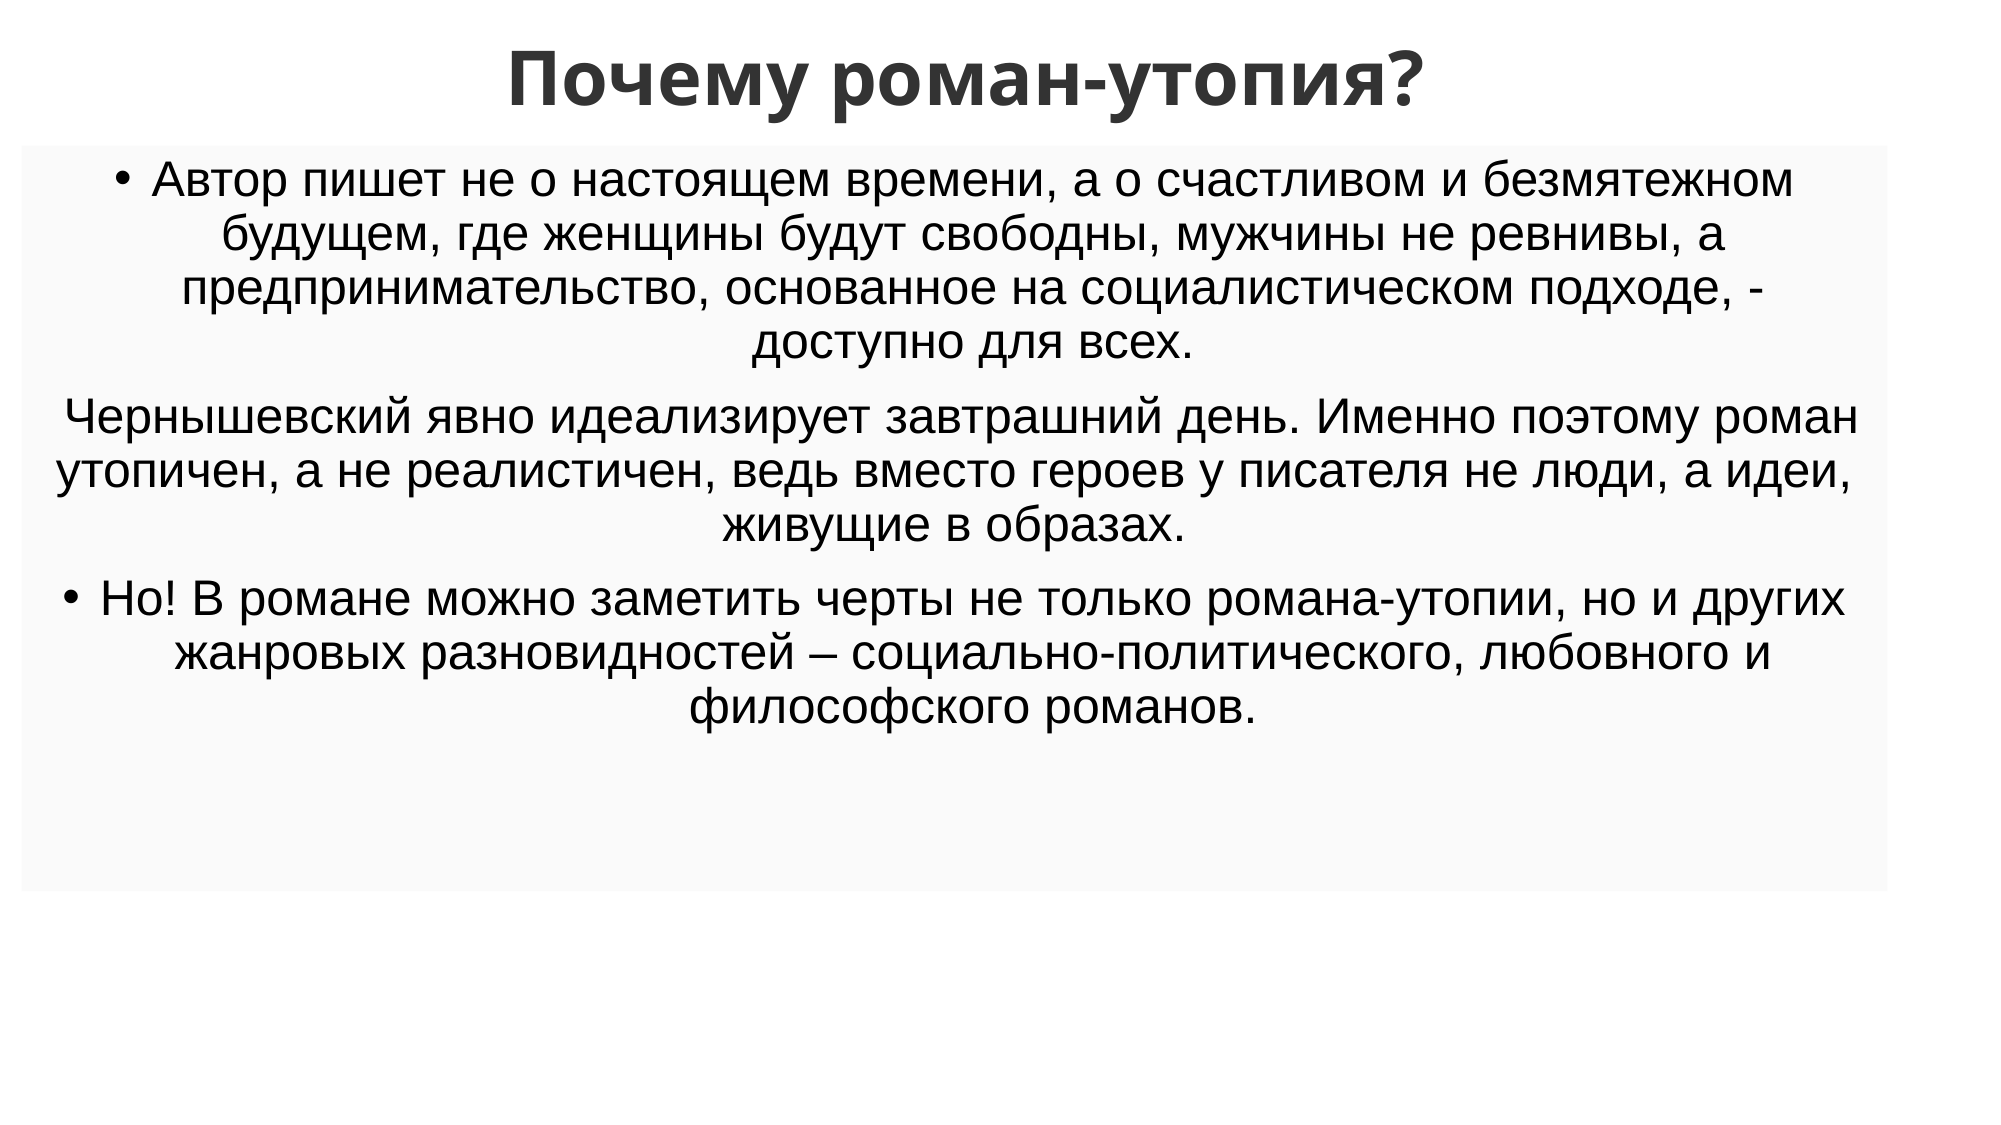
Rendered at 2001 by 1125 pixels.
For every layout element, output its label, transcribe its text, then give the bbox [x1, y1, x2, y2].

title Почему роман-утопия? [112, 32, 1818, 145]
list Автор пишет не о настоящем времени, а о счастливом и безмятежном будущем, где женщины будут свободны, мужчины не ревнивы, а предпринимательство, основанное на социалистическом подходе, - доступно для всех. Чернышевский явно идеализирует завтрашний день. Именно поэтому роман утопичен, а не реалистичен, ведь вместо героев у писателя не люди, а идеи, живущие в образах. Но! В романе можно заметить черты не только романа-утопии, но и других жанровых разновидностей – социально-политического, любовного и философского романов. [21, 145, 1888, 892]
